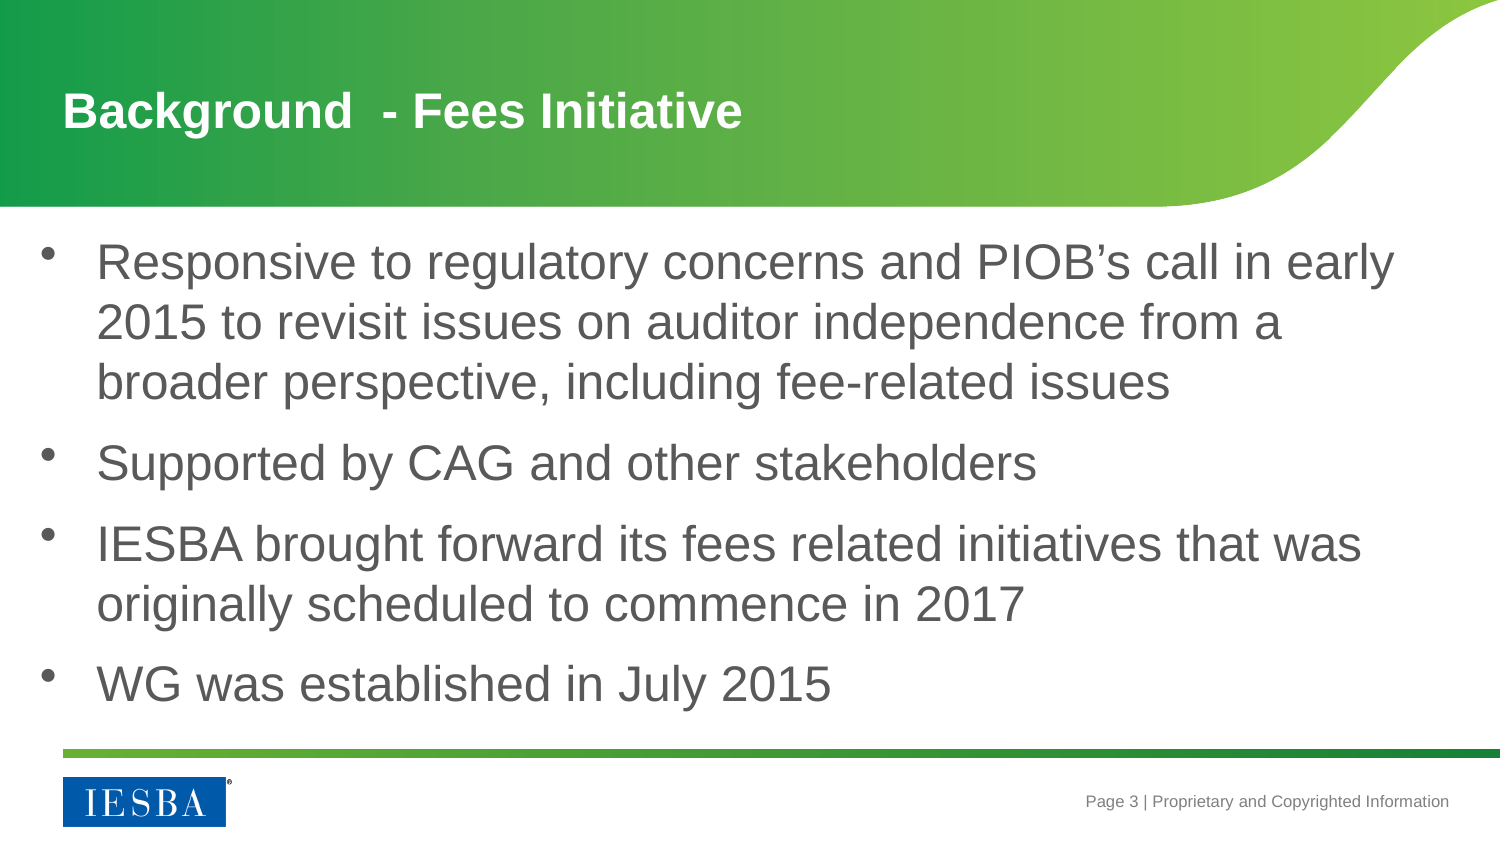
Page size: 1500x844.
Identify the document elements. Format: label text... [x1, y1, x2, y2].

list Responsive to regulatory concerns and PIOB’s call in early 2015 to revisit issues on auditor independence from a broader perspective, including fee-related issues Supported by CAG and other stakeholders IESBA brought forward its fees related initiatives that was originally scheduled to commence in 2017 WG was established in July 2015 [24, 221, 1438, 761]
title Background - Fees Initiative [62, 75, 1300, 142]
picture [0, 0, 1500, 207]
picture [63, 777, 232, 827]
